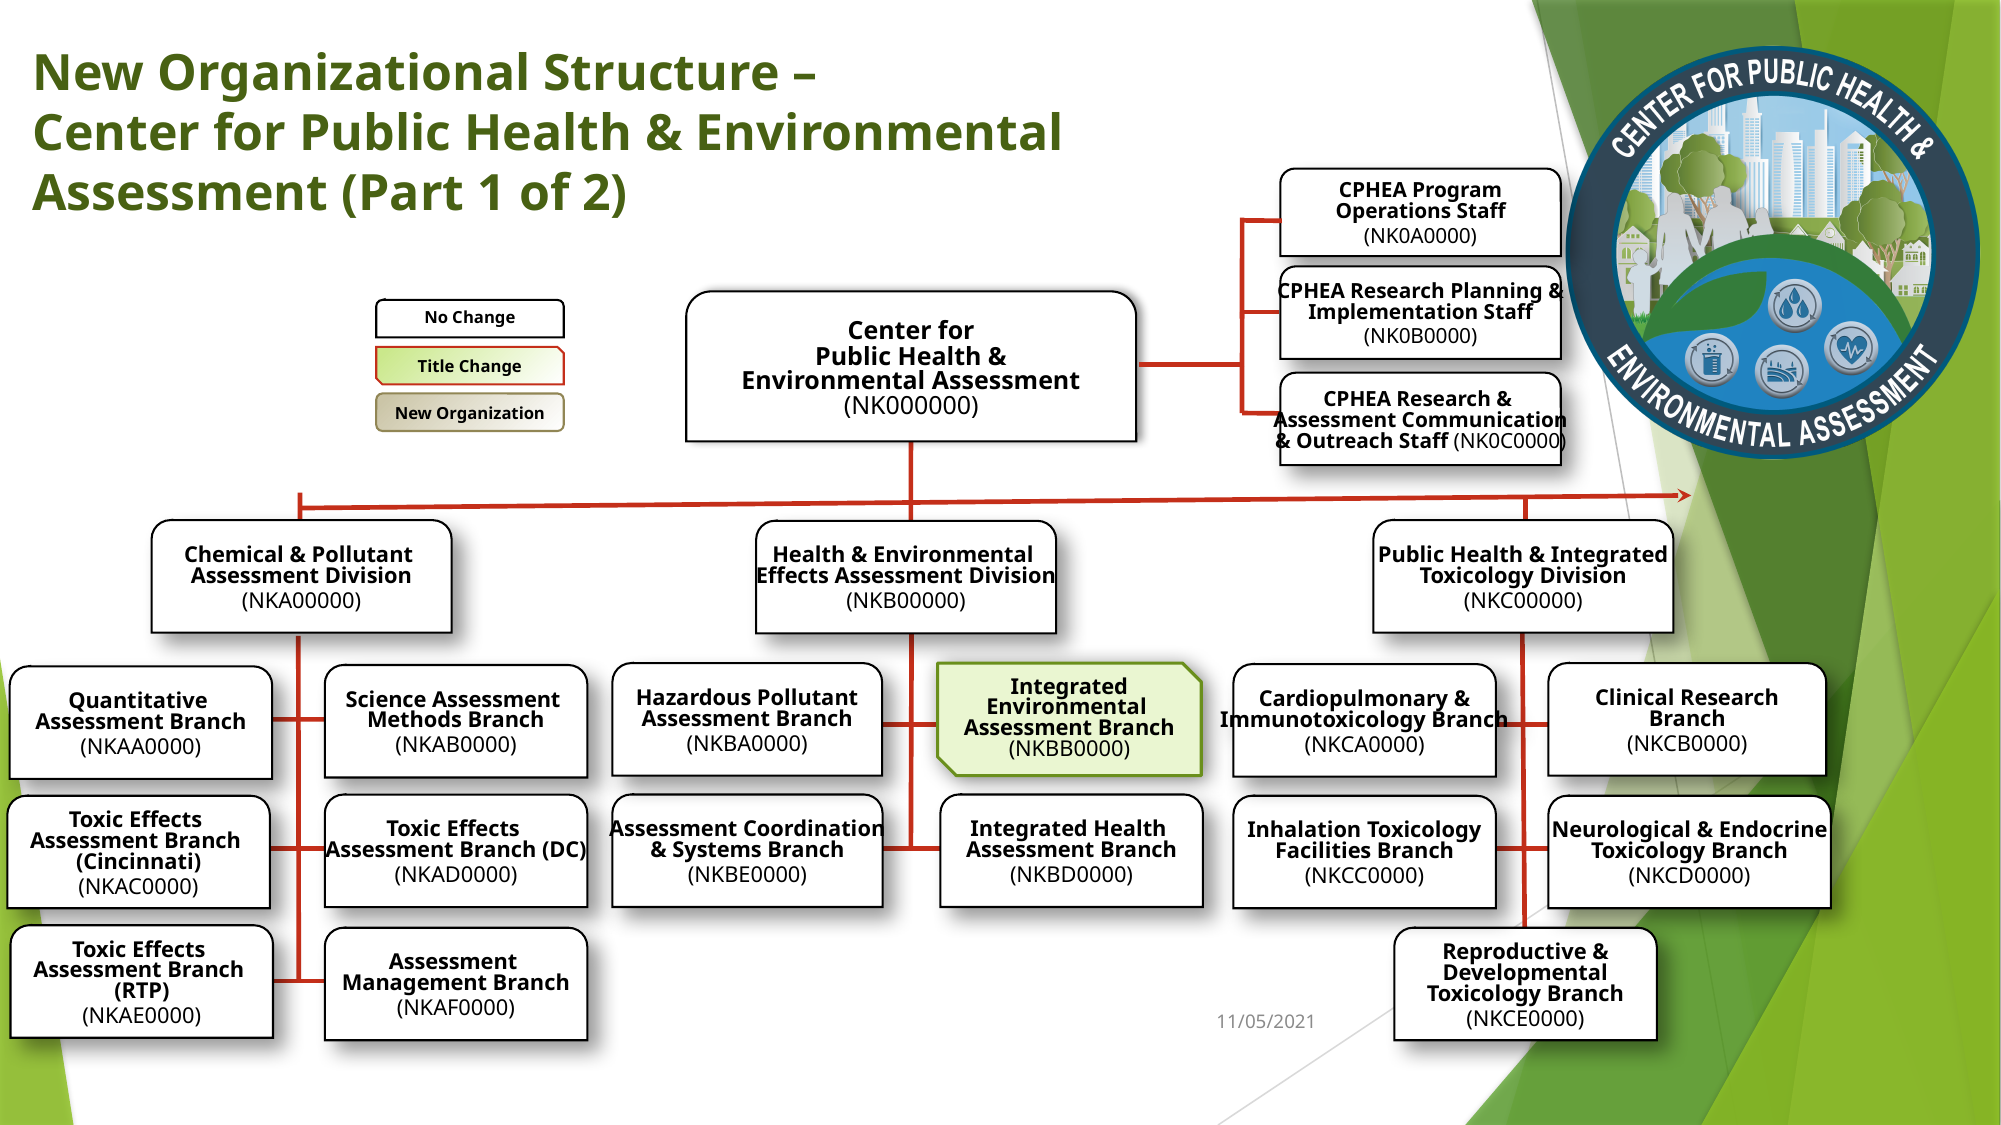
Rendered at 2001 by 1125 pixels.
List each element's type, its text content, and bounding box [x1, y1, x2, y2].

text_box Quantitative Assessment Branch (NKAA0000) [9, 666, 273, 779]
text_box Science Assessment Methods Branch (NKAB0000) [324, 664, 588, 778]
text_box Title Change [376, 346, 564, 385]
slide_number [1181, 991, 1332, 1051]
text_box Center for Public Health & Environmental Assessment (NK000000) [686, 291, 1137, 442]
text_box Toxic Effects Assessment Branch (DC) (NKAD0000) [324, 794, 588, 908]
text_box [299, 492, 1692, 496]
text_box Integrated Health Assessment Branch (NKBD0000) [940, 794, 1203, 907]
text_box Reproductive & Developmental Toxicology Branch (NKCE0000) [1394, 927, 1657, 1041]
text_box Public Health & Integrated Toxicology Division (NKC00000) [1373, 520, 1674, 633]
text_box Clinical Research Branch (NKCB0000) [1548, 663, 1827, 776]
text_box Toxic Effects Assessment Branch (Cincinnati) (NKAC0000) [7, 795, 270, 909]
picture [1517, 17, 2001, 470]
text_box Health & Environmental Effects Assessment Division (NKB00000) [756, 520, 1057, 634]
text_box Hazardous Pollutant Assessment Branch (NKBA0000) [612, 663, 883, 776]
text_box Assessment Management Branch (NKAF0000) [324, 927, 588, 1041]
text_box Integrated Environmental Assessment Branch (NKBB0000) [936, 661, 1203, 778]
text_box No Change [376, 299, 564, 338]
text_box Chemical & Pollutant Assessment Division (NKA00000) [151, 520, 452, 633]
text_box Inhalation Toxicology Facilities Branch (NKCC0000) [1233, 798, 1496, 909]
text_box Toxic Effects Assessment Branch (RTP) (NKAE0000) [10, 925, 274, 1038]
text_box Neurological & Endocrine Toxicology Branch (NKCD0000) [1548, 795, 1831, 909]
text_box Cardiopulmonary & Immunotoxicology Branch (NKCA0000) [1233, 664, 1496, 777]
text_box CPHEA Research & Assessment Communication & Outreach Staff (NK0C0000) [1280, 372, 1561, 466]
text_box Assessment Coordination & Systems Branch (NKBE0000) [612, 797, 883, 907]
text_box New Organizational Structure – Center for Public Health & Environmental Assessment (Part 1 of 2) [17, 83, 1323, 177]
text_box CPHEA Program Operations Staff (NK0A0000) [1280, 168, 1561, 257]
text_box New Organization [376, 393, 564, 431]
text_box CPHEA Research Planning & Implementation Staff (NK0B0000) [1280, 266, 1561, 359]
